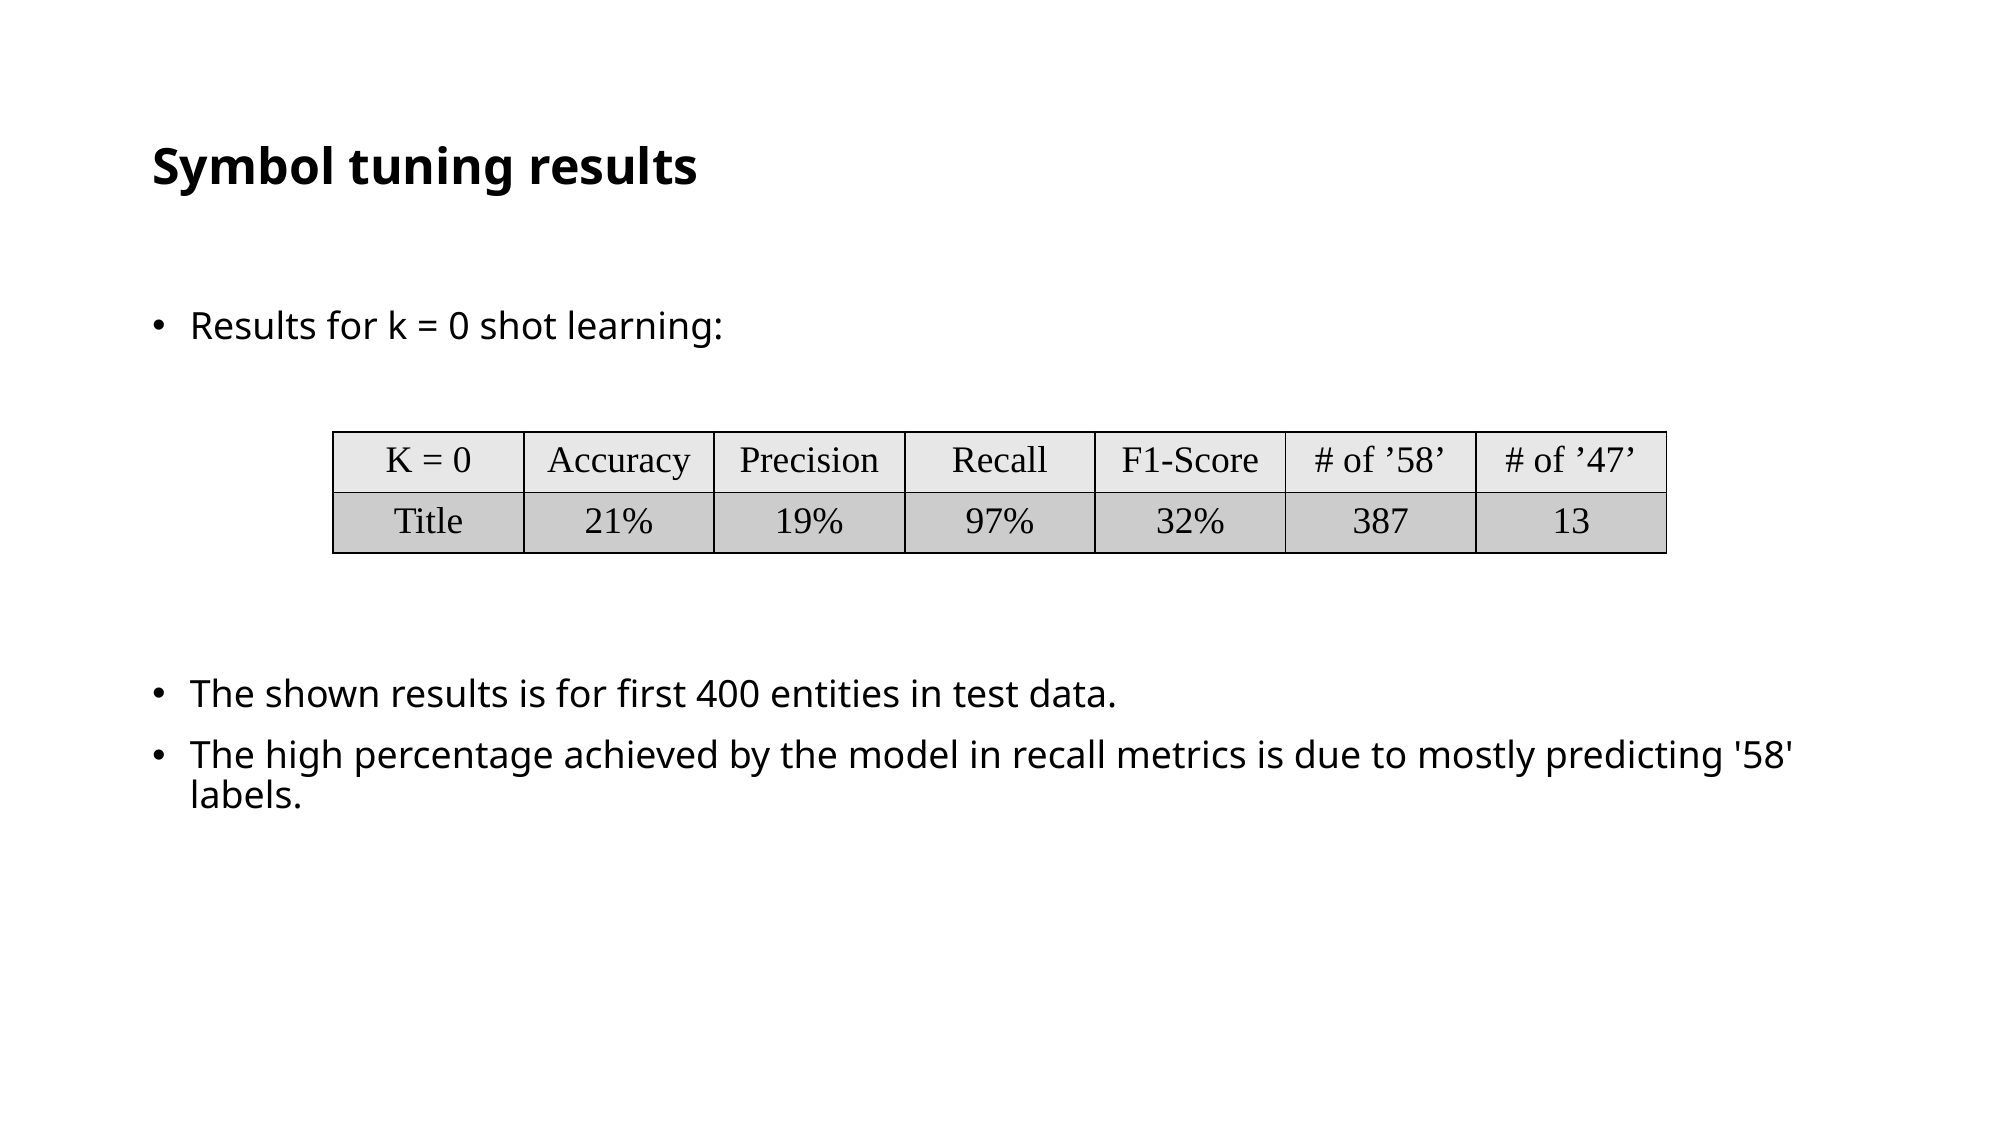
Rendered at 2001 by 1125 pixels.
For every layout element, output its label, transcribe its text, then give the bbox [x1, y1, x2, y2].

table_header # of ’47’ [1477, 433, 1666, 492]
table_cell 97% [906, 493, 1094, 552]
table_header F1-Score [1096, 433, 1285, 492]
table_header Accuracy [525, 433, 713, 492]
table_cell 32% [1096, 493, 1285, 552]
table_header K = 0 [334, 433, 523, 492]
table_cell 387 [1286, 493, 1475, 552]
table_header Precision [715, 433, 904, 492]
list Results for k = 0 shot learning: The shown results is for first 400 entities in test data. The high percentage achieved by the model in recall metrics is due to mostly predicting '58' labels. [137, 299, 1863, 1014]
table_cell 13 [1477, 493, 1666, 552]
table_cell Title [334, 493, 523, 552]
table_cell 21% [525, 493, 713, 552]
table_cell 19% [715, 493, 904, 552]
table_header # of ’58’ [1286, 433, 1475, 492]
table_header Recall [906, 433, 1094, 492]
title Symbol tuning results [137, 59, 1863, 278]
